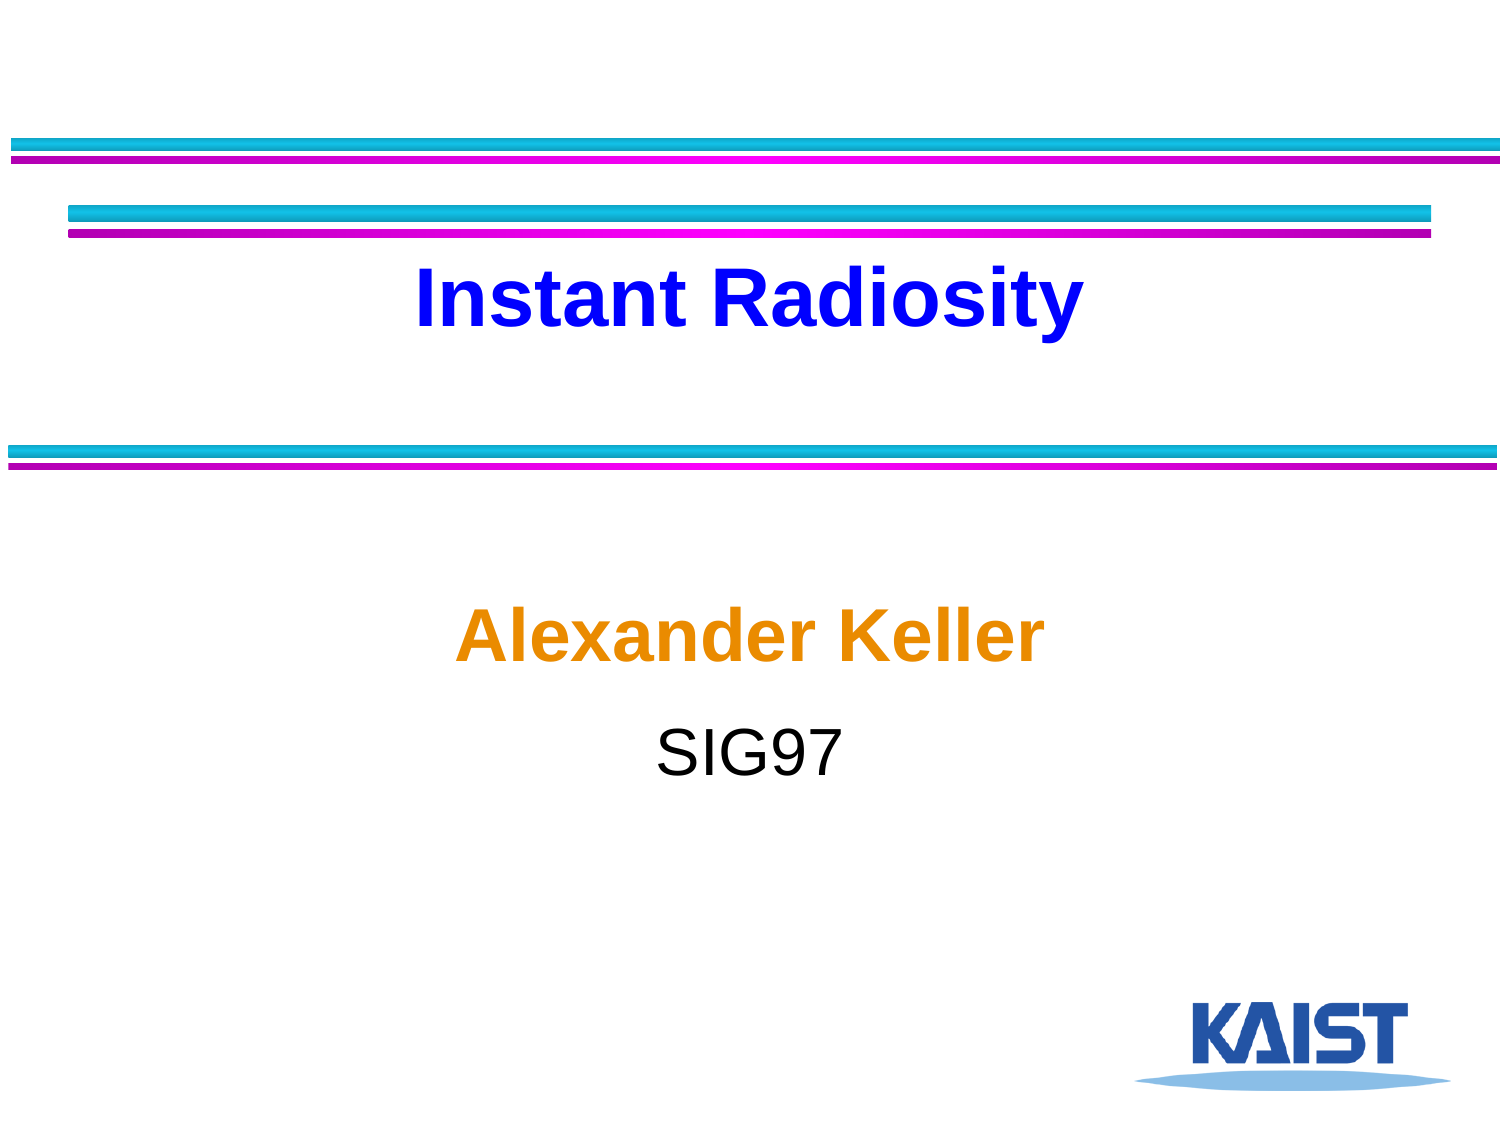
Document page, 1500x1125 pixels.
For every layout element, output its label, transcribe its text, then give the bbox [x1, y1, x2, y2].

text_box Instant Radiosity [0, 138, 1500, 462]
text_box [8, 444, 1498, 471]
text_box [10, 138, 1500, 164]
picture [1134, 1002, 1451, 1091]
text_box Alexander Keller SIG97 [81, 578, 1419, 797]
